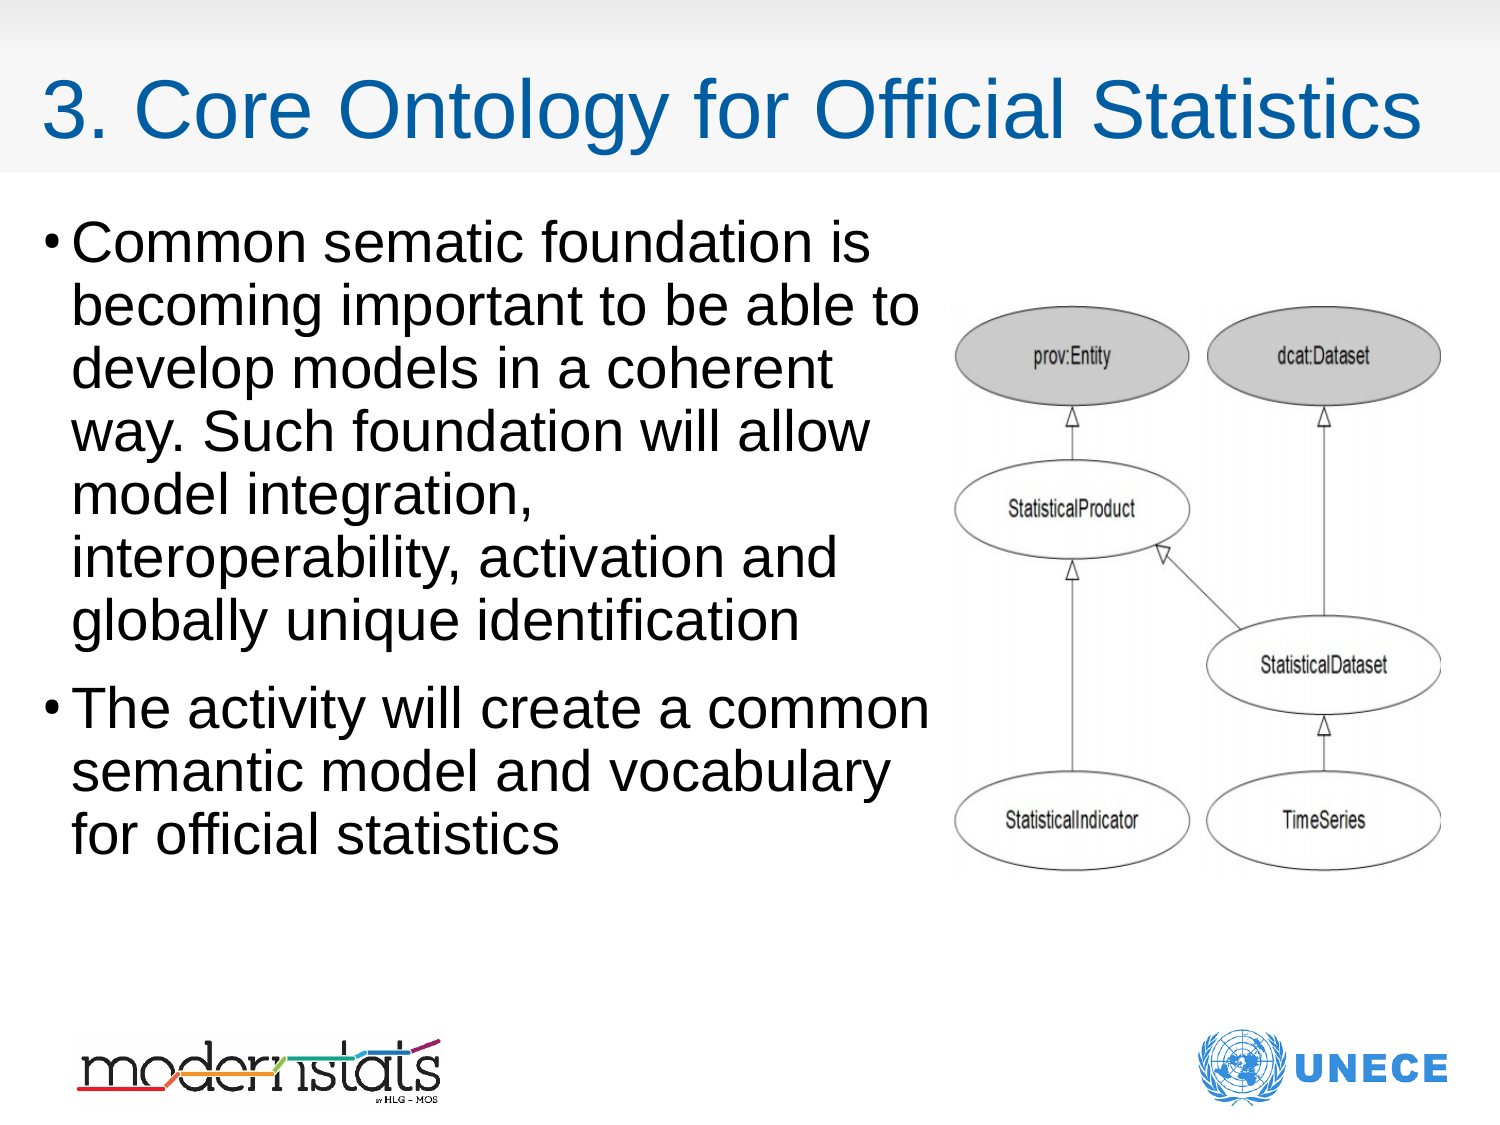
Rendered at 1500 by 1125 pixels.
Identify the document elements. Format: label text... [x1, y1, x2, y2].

picture [950, 302, 1442, 885]
title 3. Core Ontology for Official Statistics [41, 33, 1459, 157]
list Common sematic foundation is becoming important to be able to develop models in a coherent way. Such foundation will allow model integration, interoperability, activation and globally unique identification The activity will create a common semantic model and vocabulary for official statistics [41, 212, 939, 1030]
picture [1198, 1029, 1447, 1106]
picture [76, 1034, 441, 1106]
